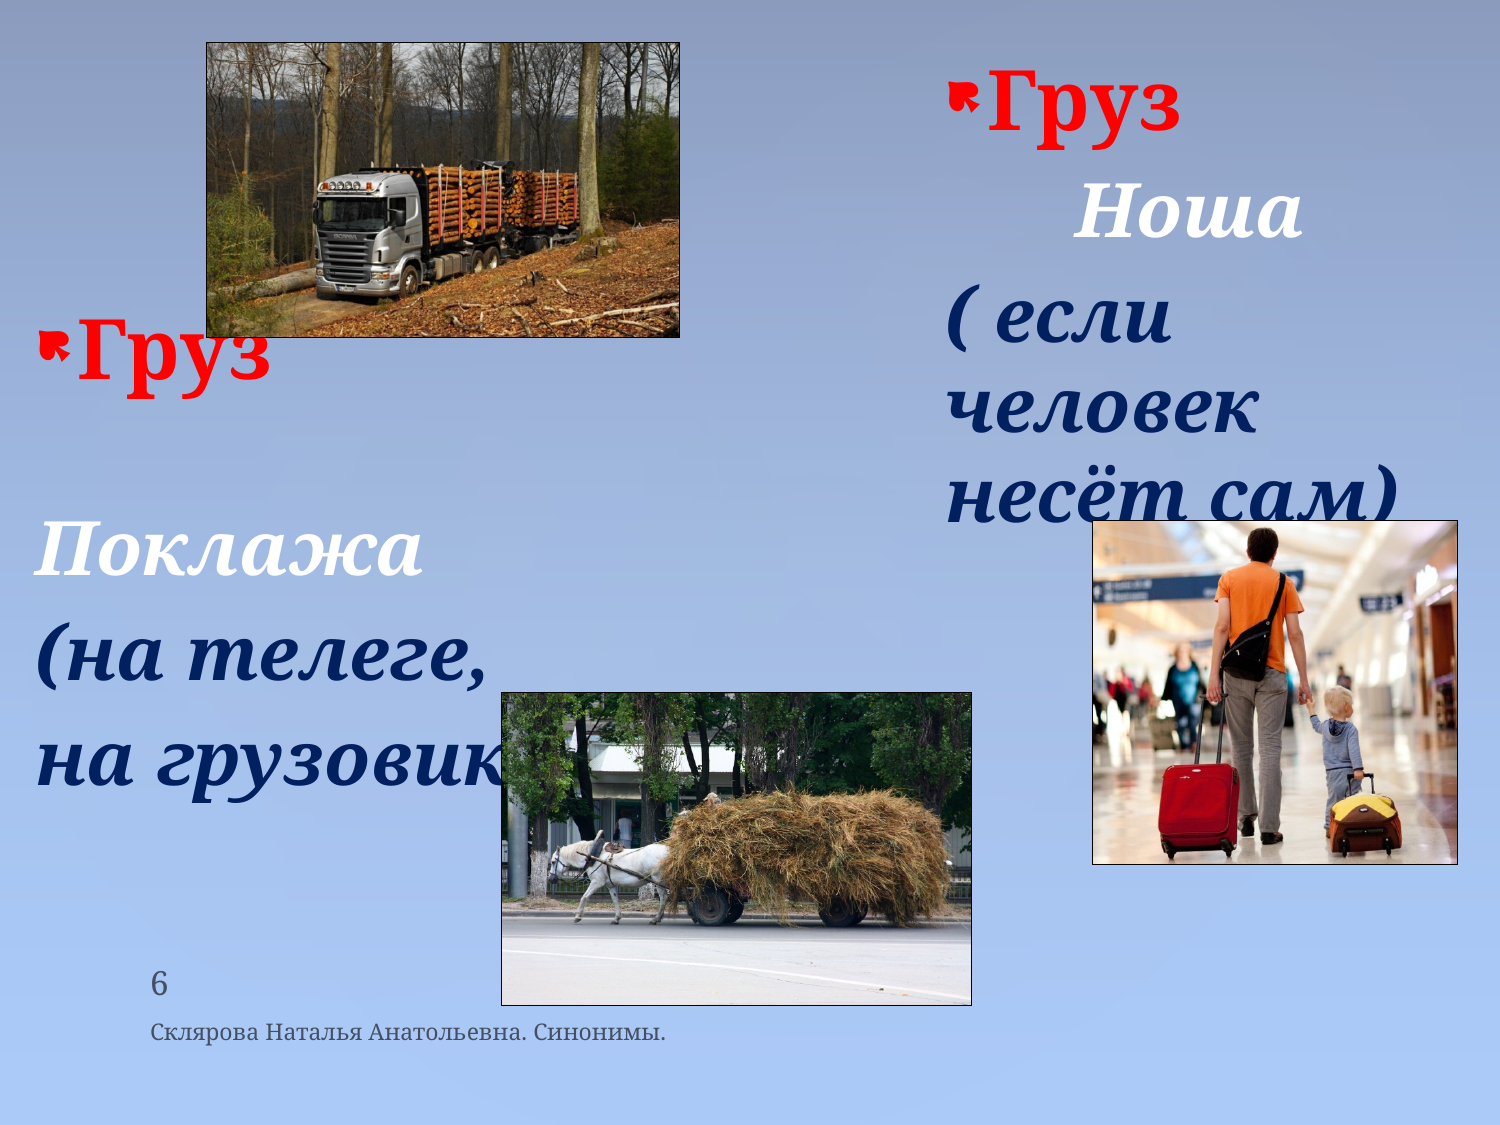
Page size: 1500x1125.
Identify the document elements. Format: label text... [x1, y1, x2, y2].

picture [501, 691, 972, 1006]
footer Склярова Наталья Анатольевна. Синонимы. [135, 1009, 885, 1070]
list Груз Поклажа (на телеге, на грузовике) [17, 267, 615, 830]
slide_number 6 [135, 958, 485, 1009]
picture [206, 42, 680, 338]
list Груз Ноша ( если человек несёт сам) [927, 41, 1465, 605]
picture [1092, 519, 1459, 865]
